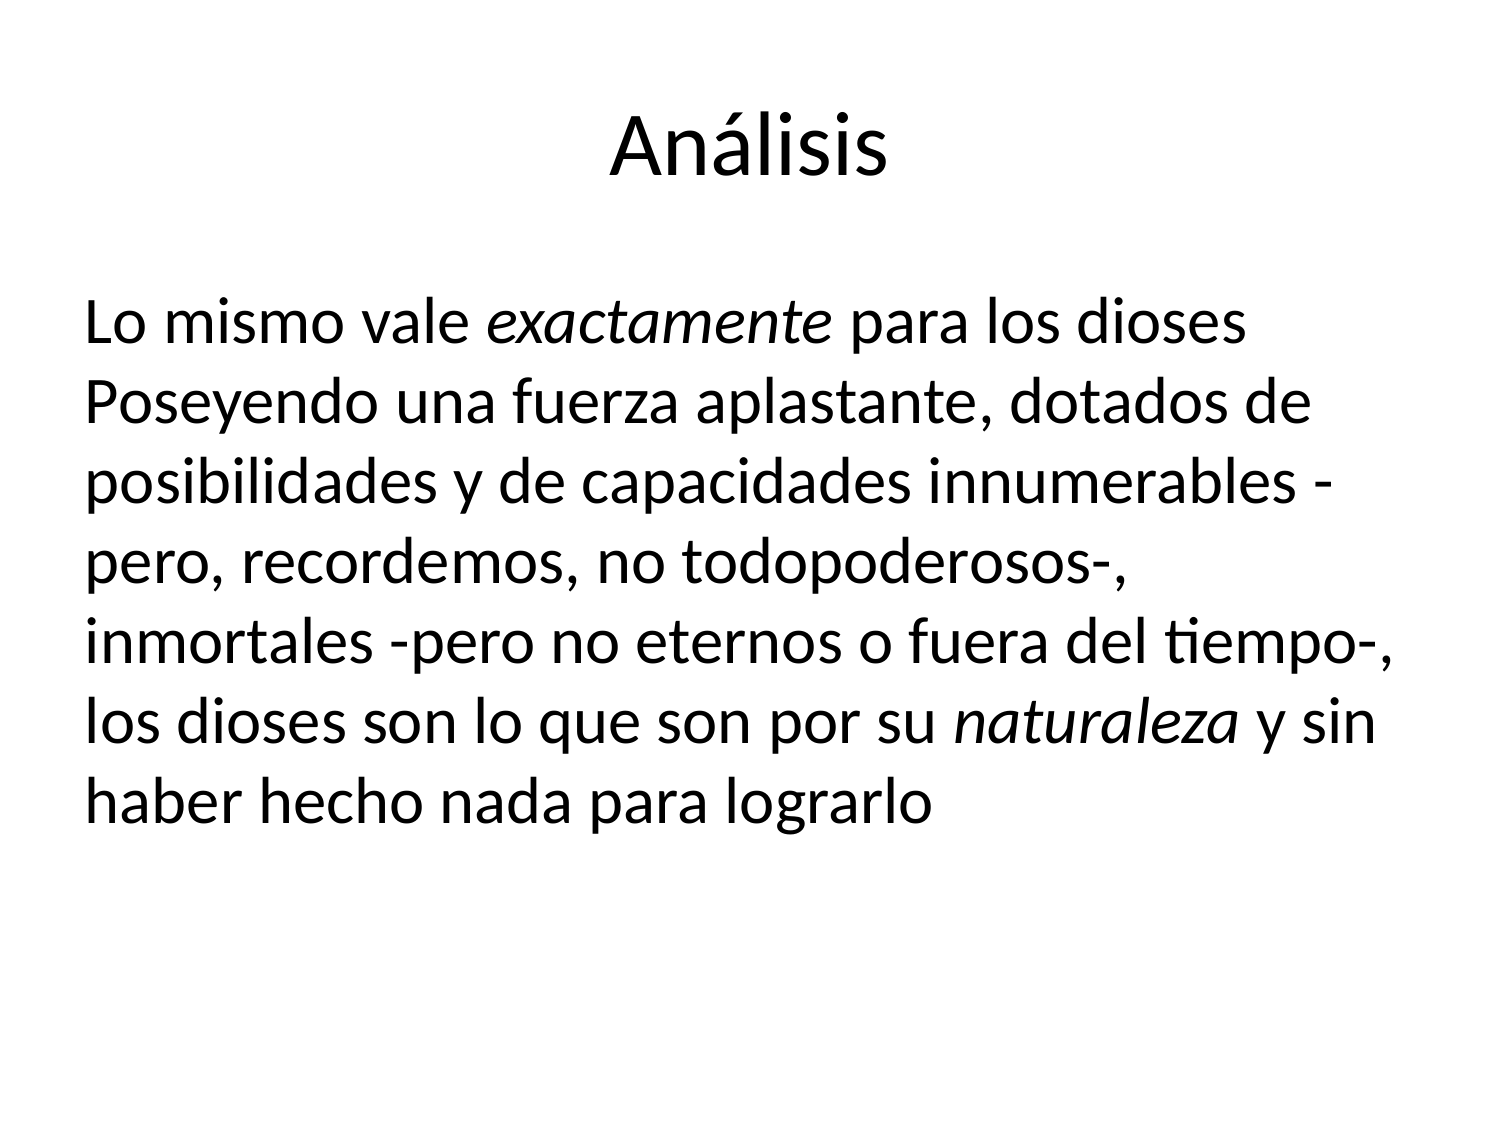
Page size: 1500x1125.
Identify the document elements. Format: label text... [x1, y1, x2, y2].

text_box Lo mismo vale exactamente para los dioses Poseyendo una fuerza aplastante, dotados de posibilidades y de capacidades innumerables -pero, recordemos, no todopoderosos-, inmortales -pero no eternos o fuera del tiempo-, los dioses son lo que son por su naturaleza y sin haber hecho nada para lograrlo [70, 269, 1430, 844]
title Análisis [74, 44, 1426, 233]
